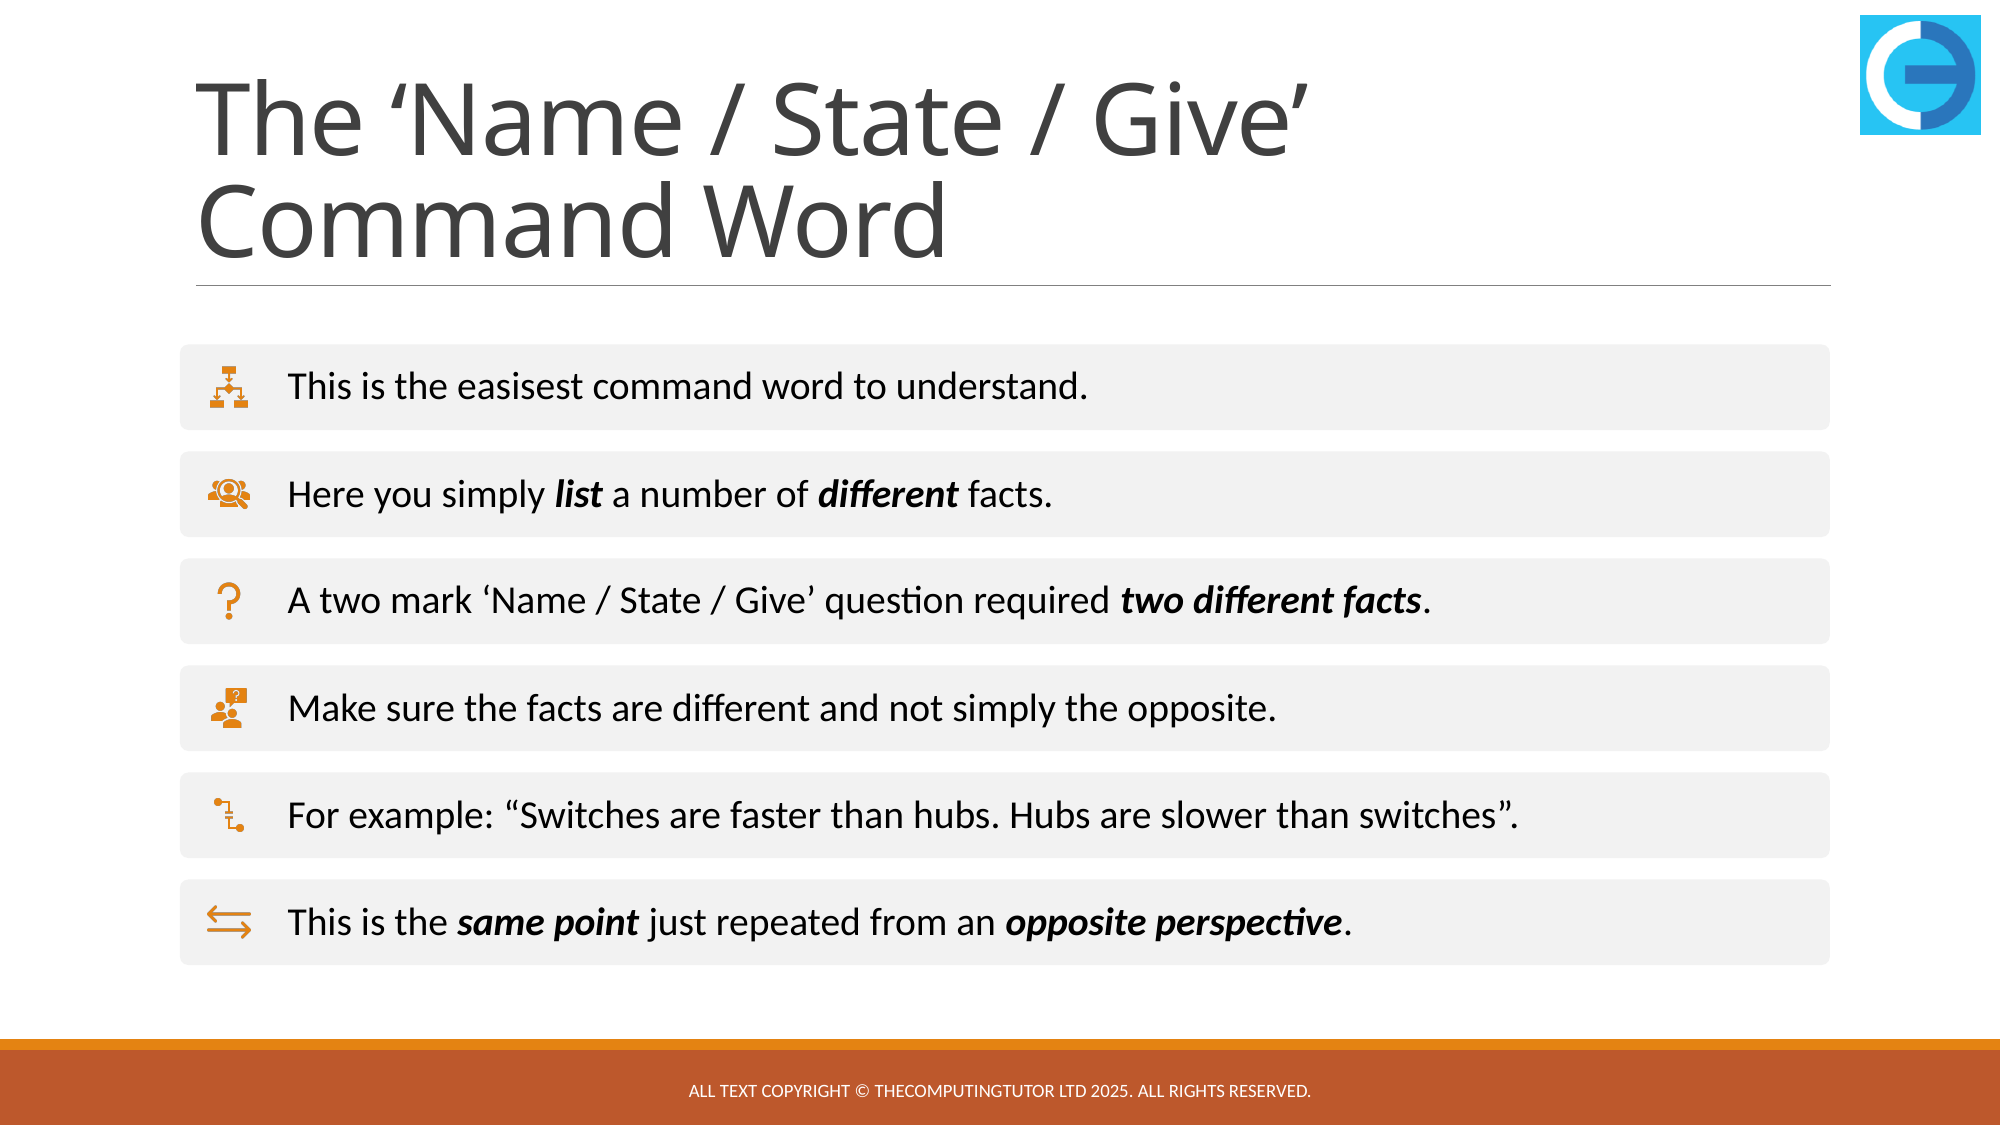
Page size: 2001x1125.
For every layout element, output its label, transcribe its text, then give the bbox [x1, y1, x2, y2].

title The ‘Name / State / Give’ Command Word [180, 47, 1830, 285]
footer All text copyright © TheComputingTutor Ltd 2025. All rights Reserved. [604, 1059, 1396, 1120]
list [179, 343, 1831, 966]
picture [1860, 15, 1981, 135]
